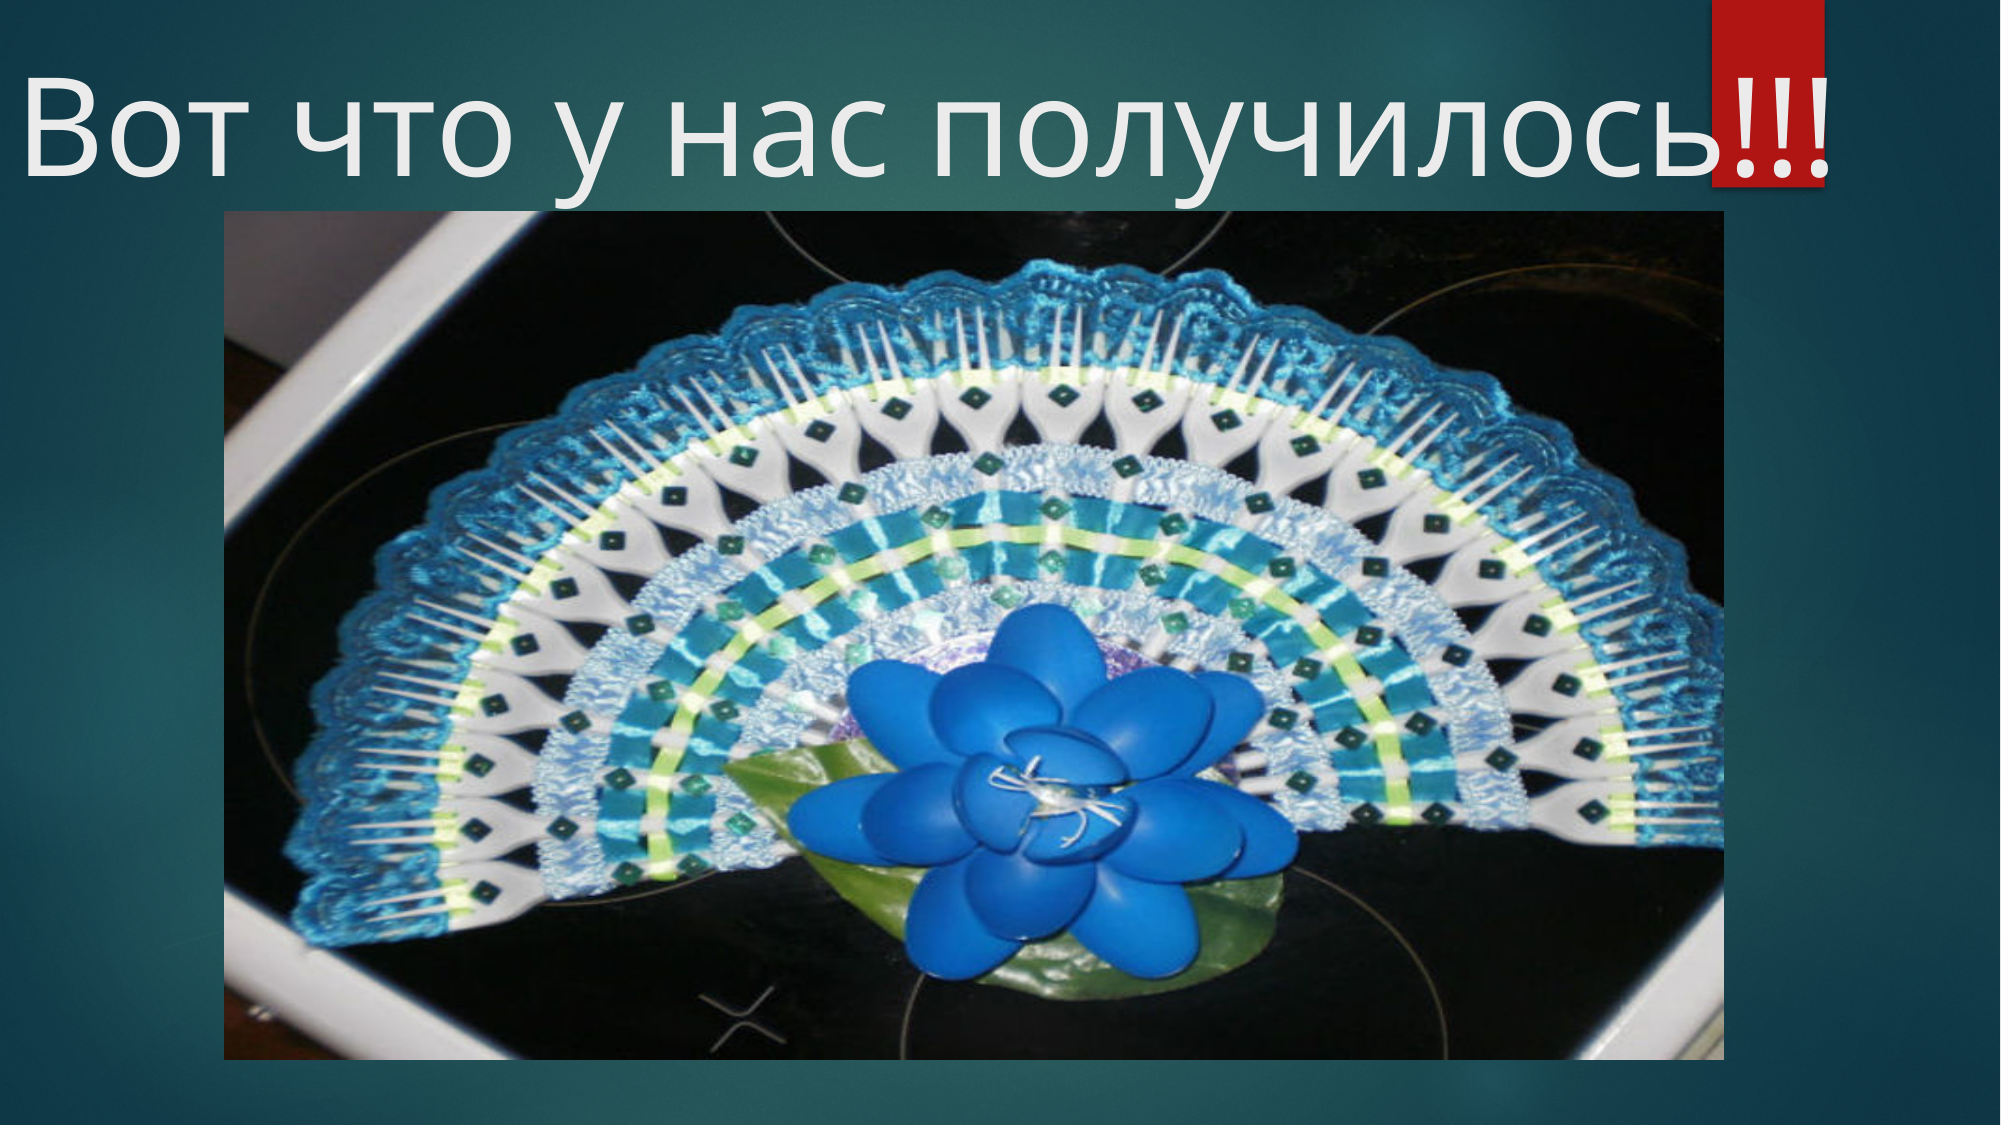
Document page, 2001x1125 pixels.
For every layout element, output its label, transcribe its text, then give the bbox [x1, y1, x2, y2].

picture [0, 211, 1725, 1125]
title Вот что у нас получилось!!! [0, 0, 2000, 212]
